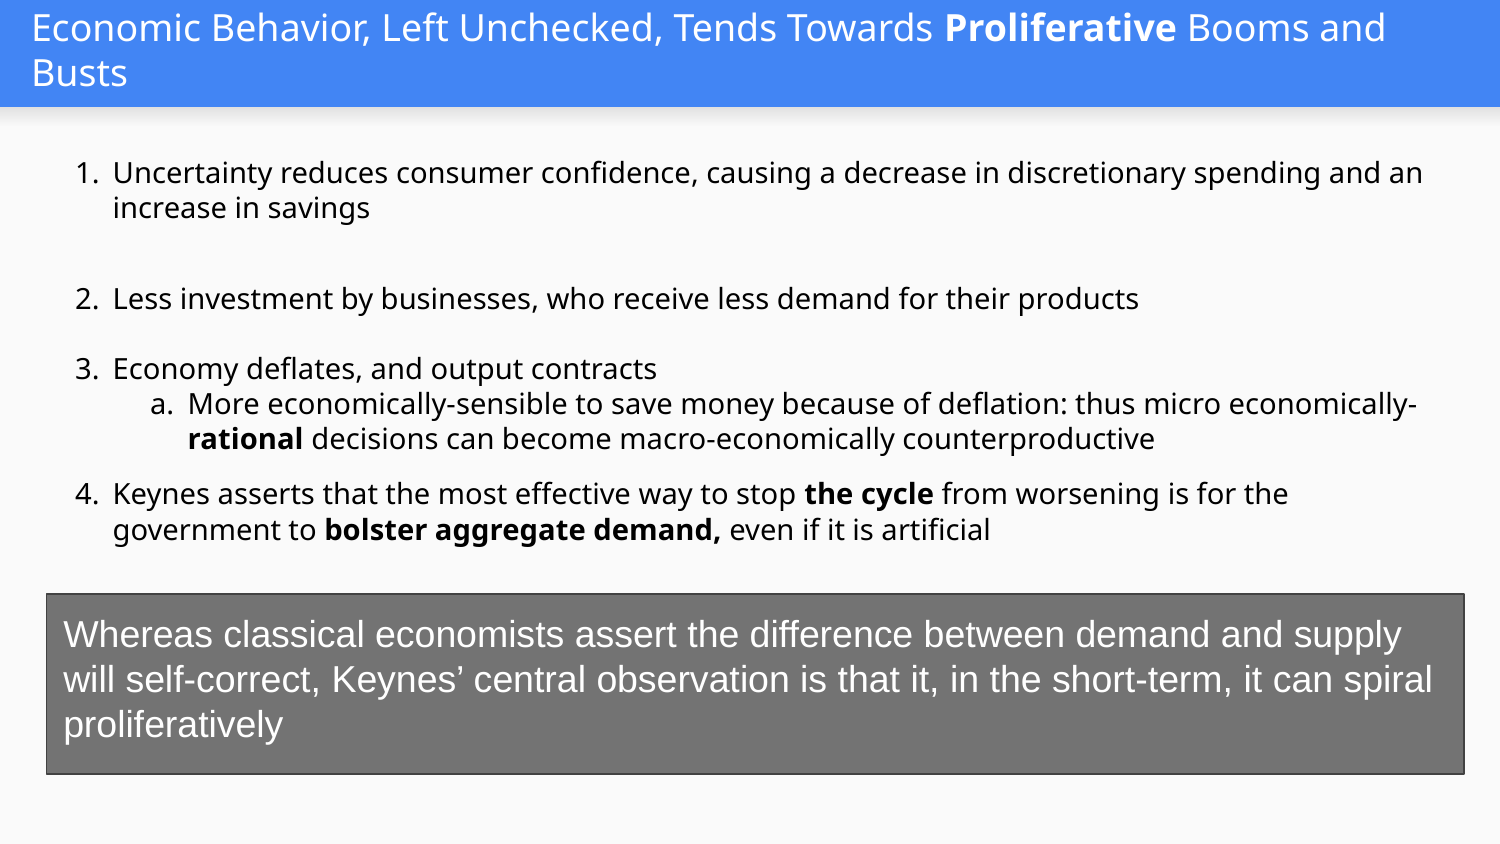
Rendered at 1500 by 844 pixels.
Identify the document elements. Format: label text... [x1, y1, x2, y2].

text_box Uncertainty reduces consumer confidence, causing a decrease in discretionary spending and an increase in savings Less investment by businesses, who receive less demand for their products Economy deflates, and output contracts More economically-sensible to save money because of deflation: thus micro economically-rational decisions can become macro-economically counterproductive Keynes asserts that the most effective way to stop the cycle from worsening is for the government to bolster aggregate demand, even if it is artificial [22, 139, 1471, 825]
title Economic Behavior, Left Unchecked, Tends Towards Proliferative Booms and Busts [16, 0, 1464, 99]
text_box Whereas classical economists assert the difference between demand and supply will self-correct, Keynes’ central observation is that it, in the short-term, it can spiral proliferatively [48, 594, 1463, 774]
